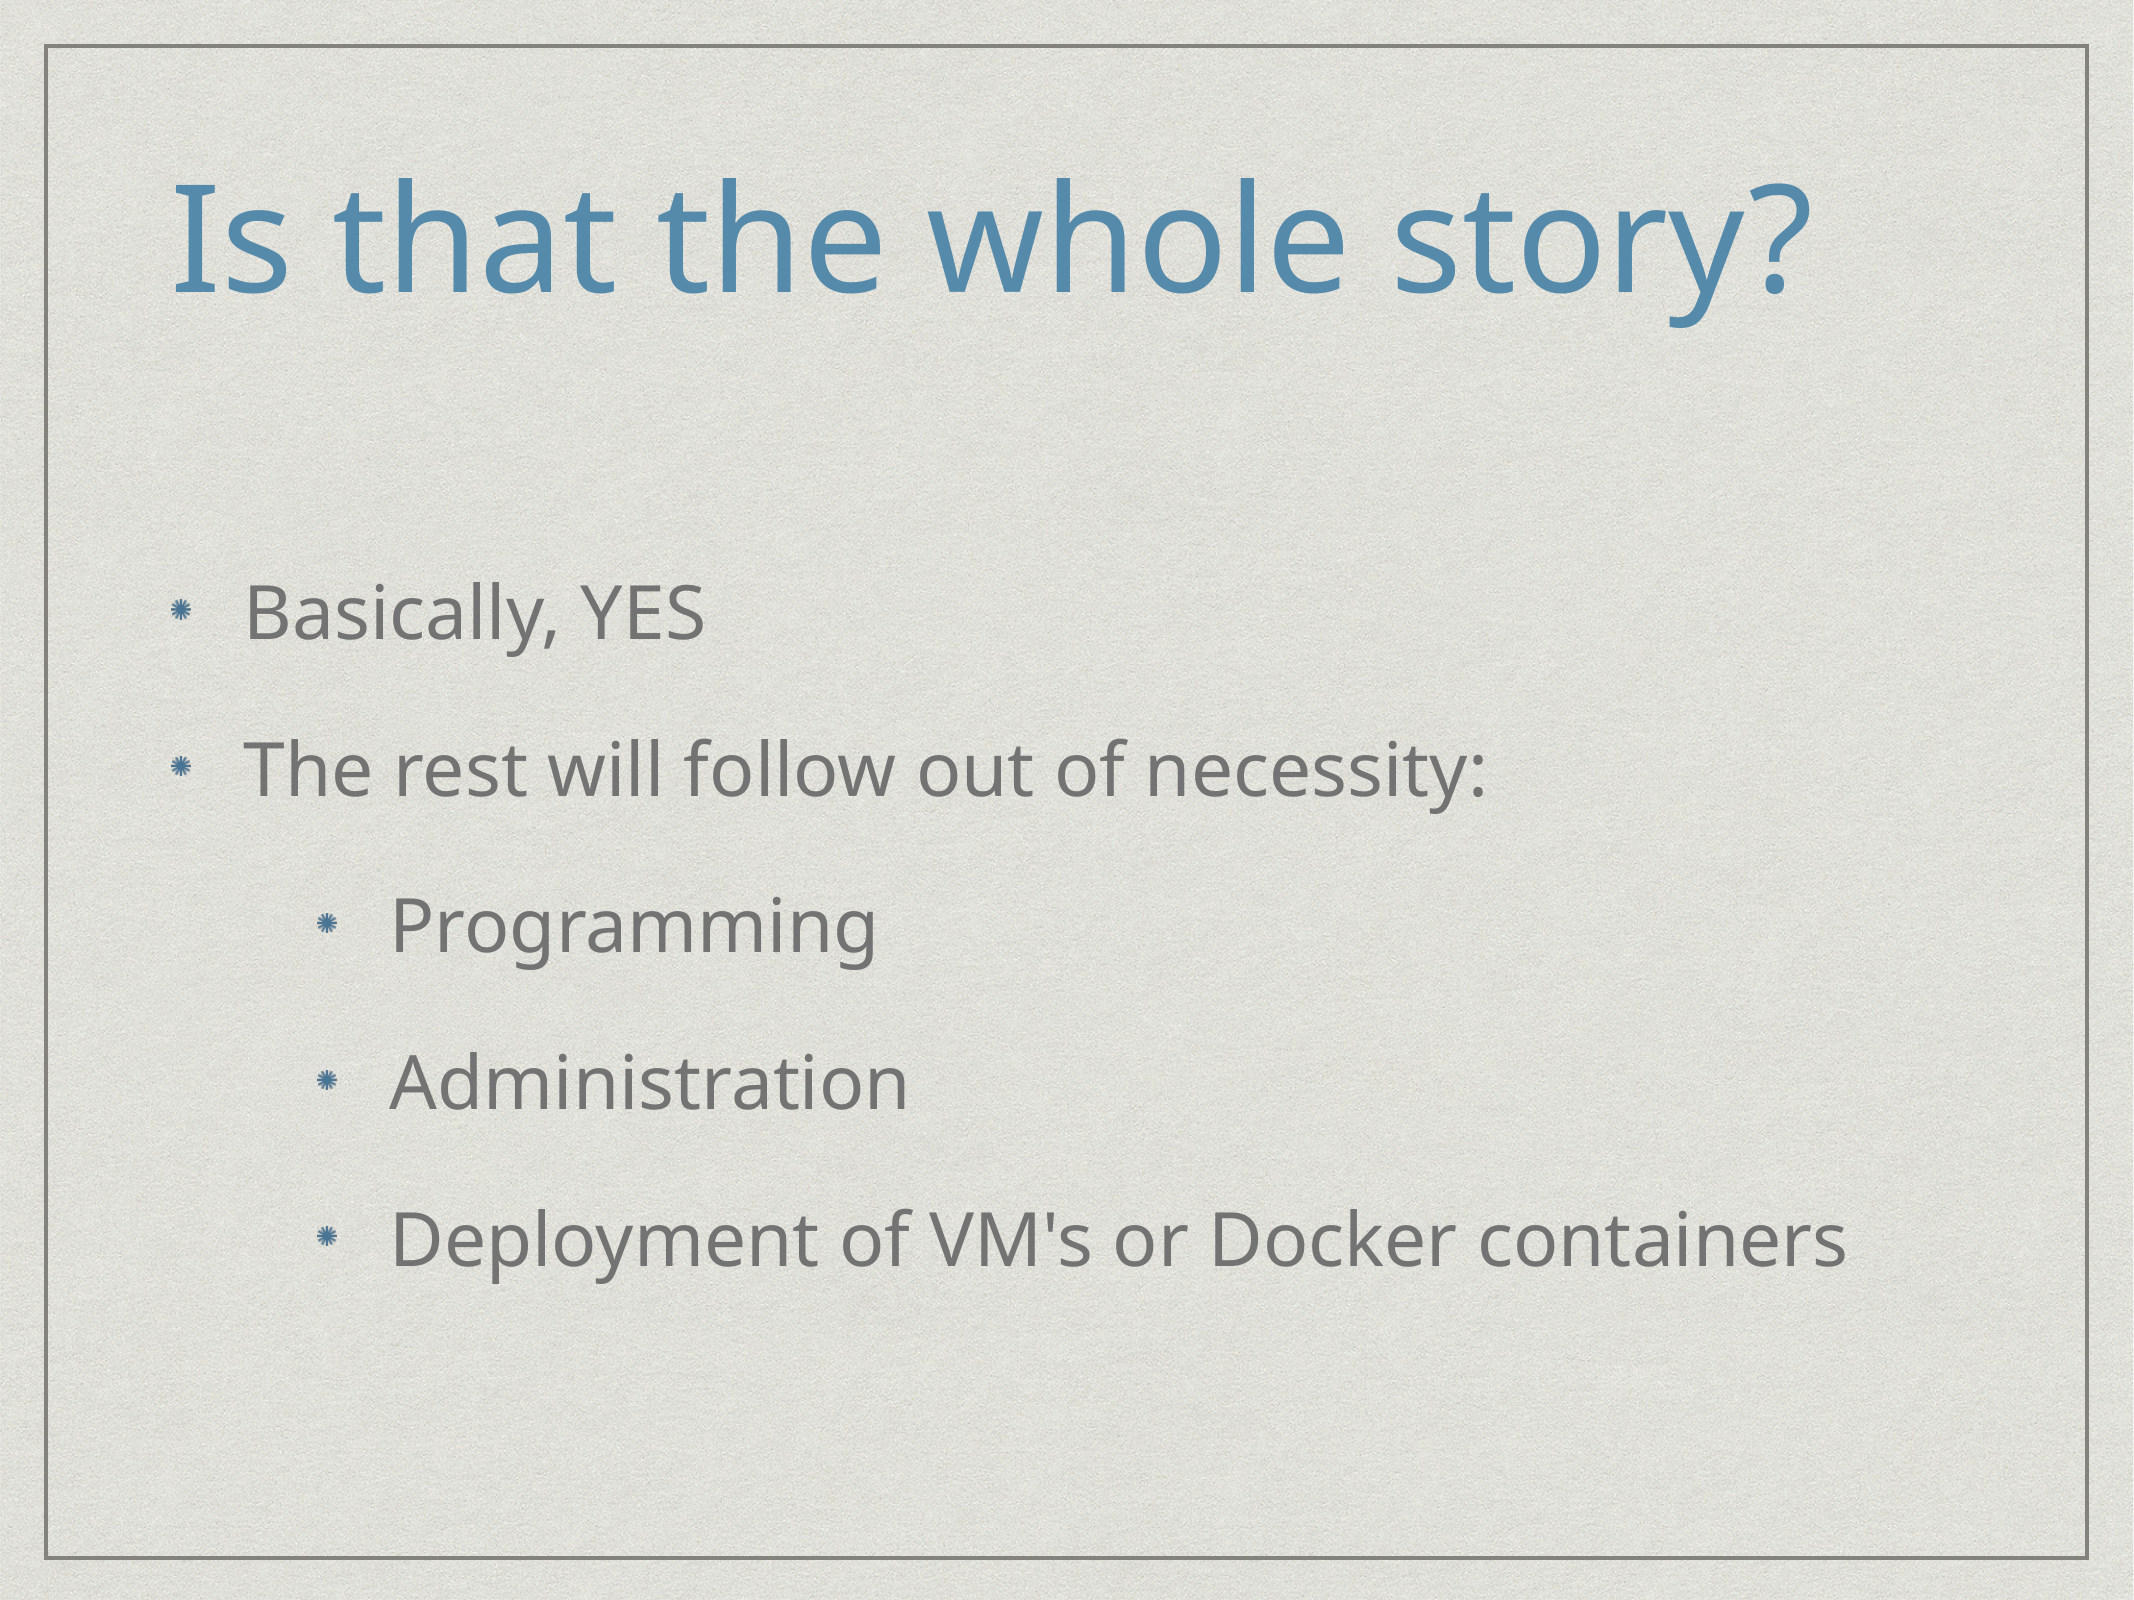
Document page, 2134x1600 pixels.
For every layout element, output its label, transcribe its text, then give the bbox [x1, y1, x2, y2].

picture [0, 0, 2134, 1600]
title Is that the whole story? [170, 43, 1963, 445]
list Basically, YES The rest will follow out of necessity: Programming Administration Deployment of VM's or Docker containers [170, 453, 1963, 1393]
